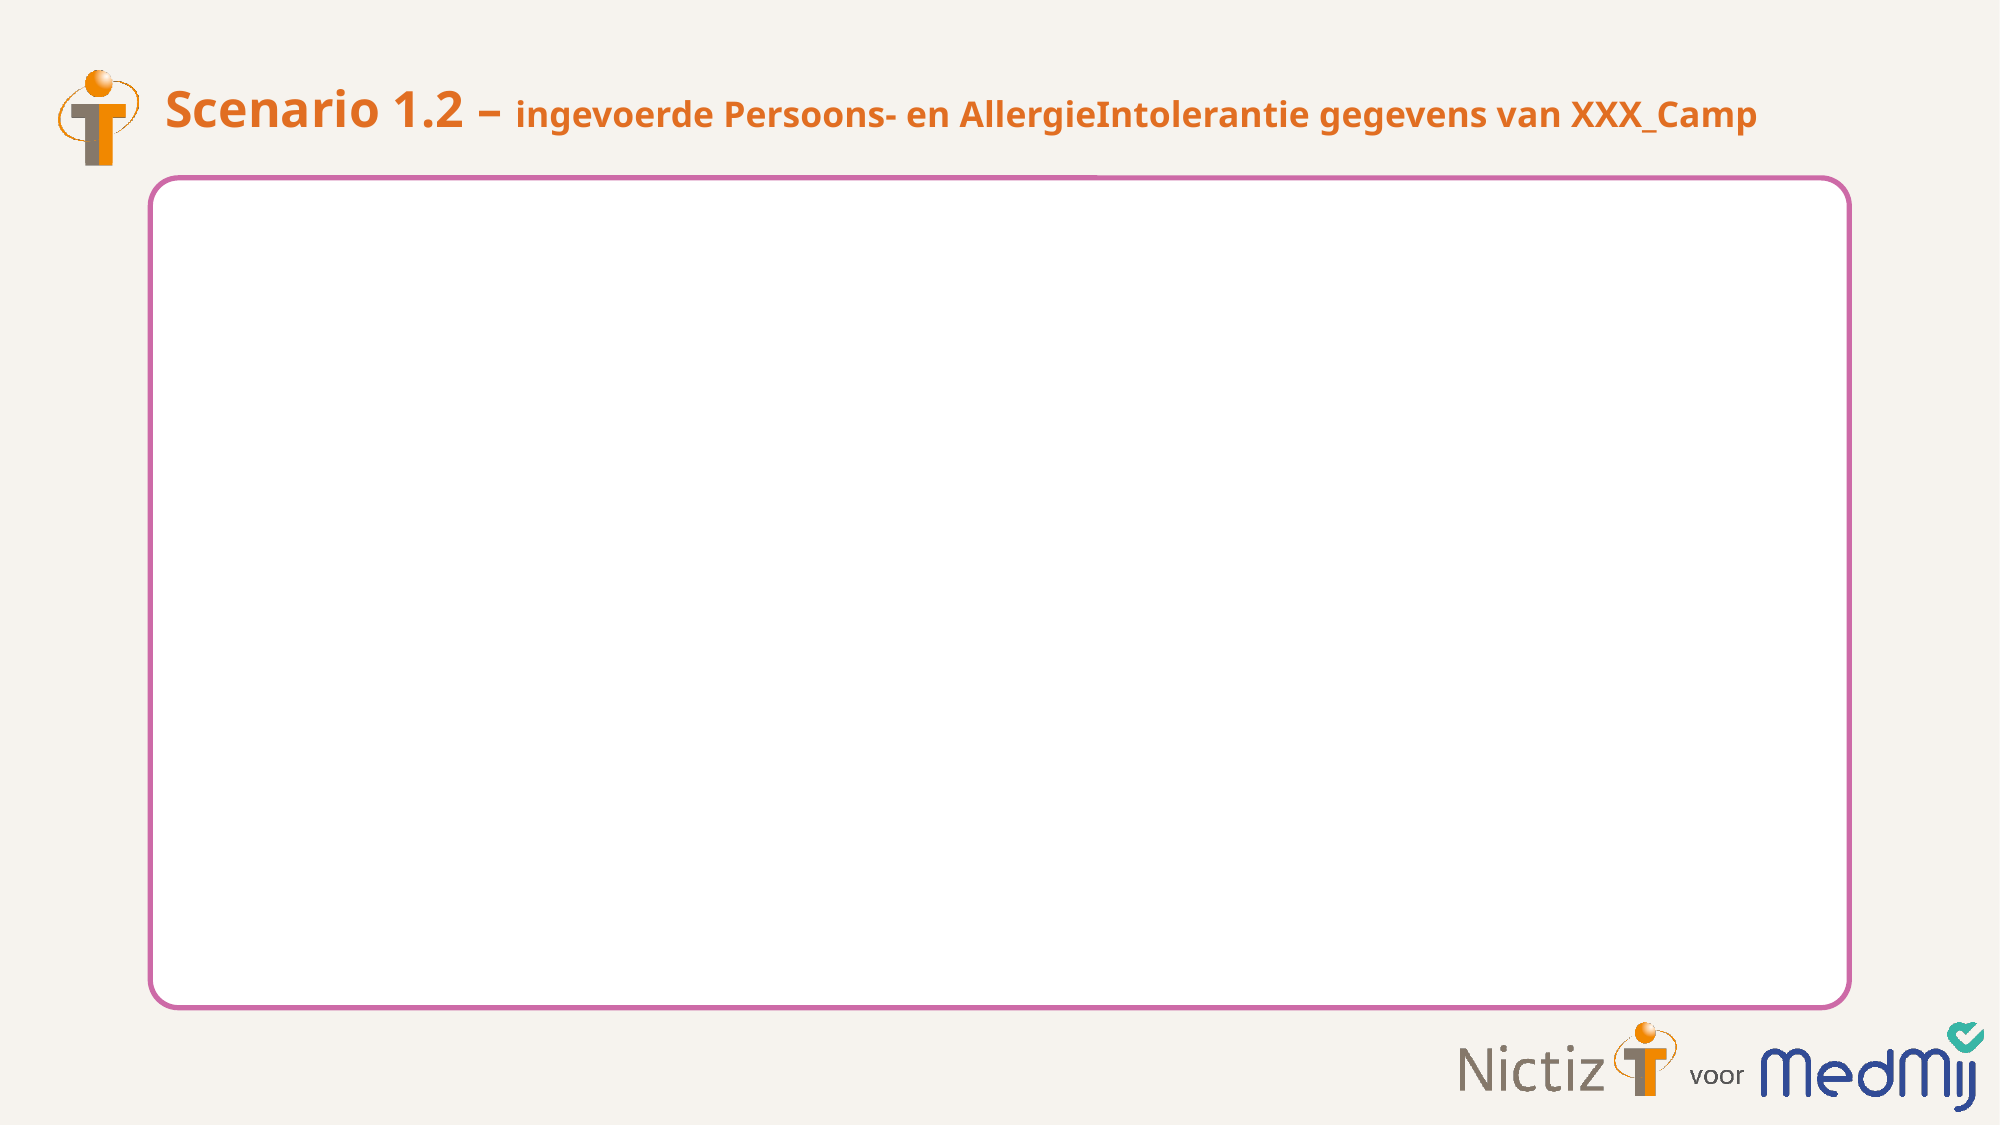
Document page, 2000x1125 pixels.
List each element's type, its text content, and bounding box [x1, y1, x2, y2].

text_box [683, 0, 1317, 1125]
picture [1457, 1019, 1988, 1113]
title Scenario 1.2 – ingevoerde Persoons- en AllergieIntolerantie gegevens van XXX_Camp [150, 76, 683, 165]
picture [50, 66, 151, 187]
title Scenario 1.2 – ingevoerde Persoons- en AllergieIntolerantie gegevens van XXX_Camp [1317, 76, 1850, 165]
